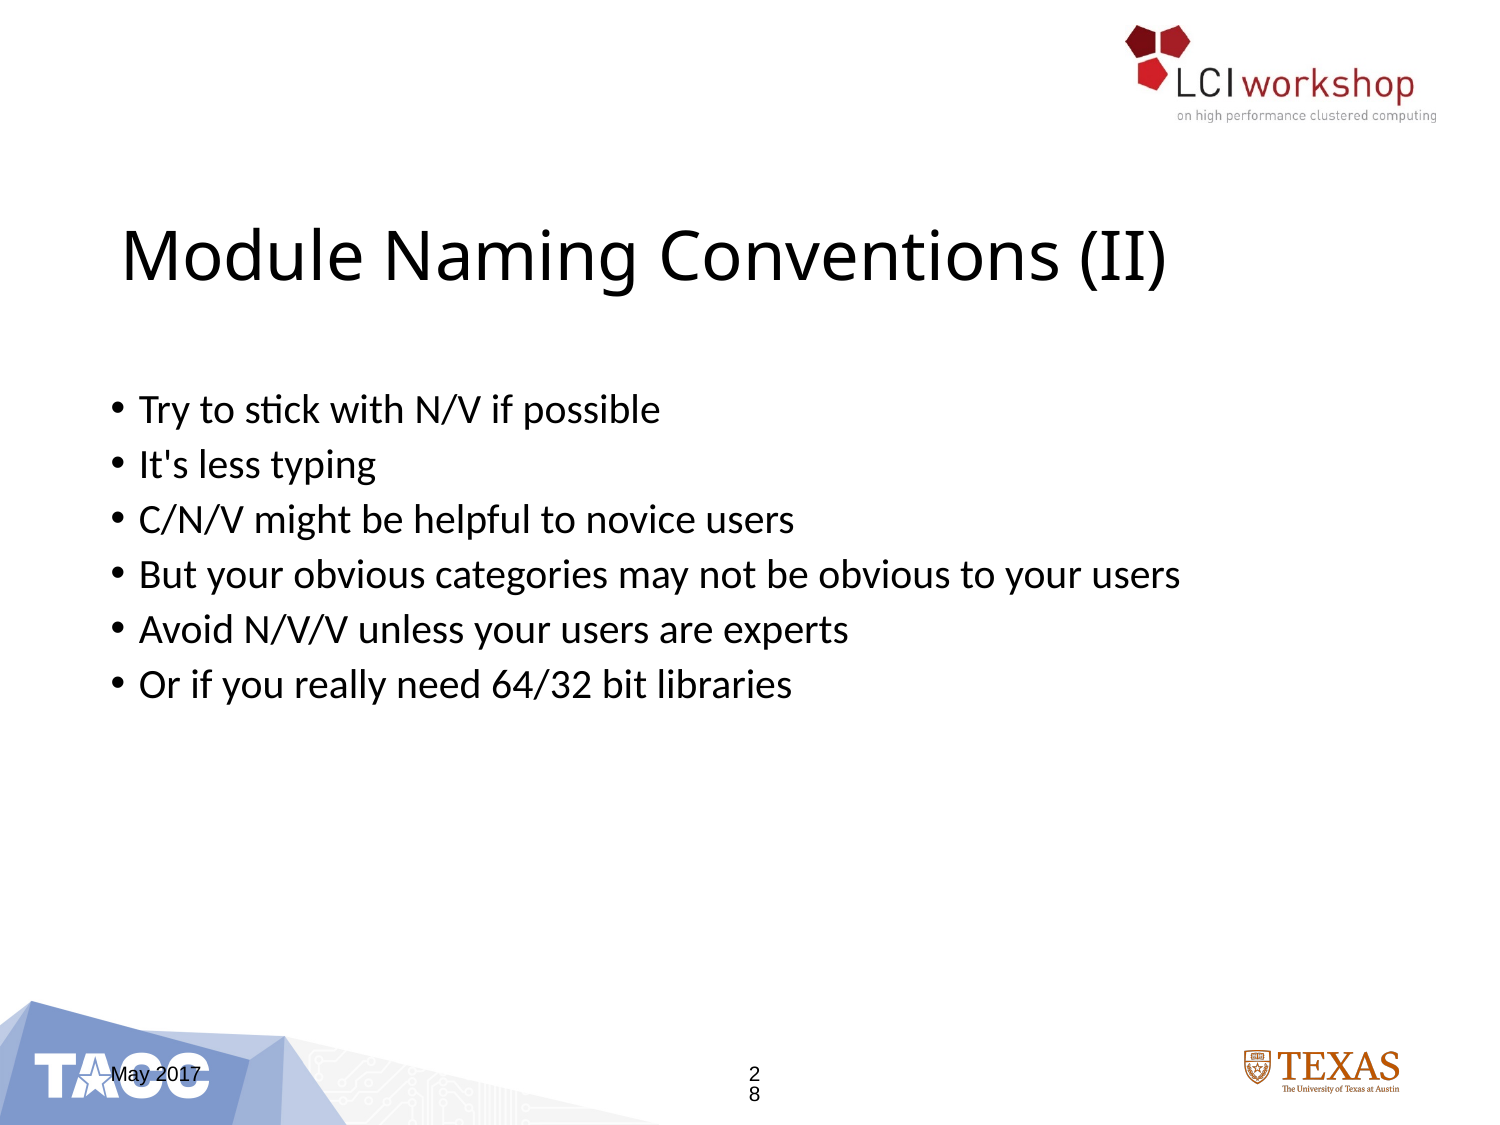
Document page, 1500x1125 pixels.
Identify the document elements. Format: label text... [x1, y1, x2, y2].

text_box May 2017 [103, 1052, 441, 1093]
slide_number 28 [740, 1053, 771, 1092]
list Try to stick with N/V if possible It's less typing C/N/V might be helpful to novice users But your obvious categories may not be obvious to your users Avoid N/V/V unless your users are experts Or if you really need 64/32 bit libraries [102, 383, 1426, 754]
picture [0, 999, 659, 1125]
picture [1125, 25, 1436, 123]
title Module Naming Conventions (II) [111, 178, 1426, 338]
picture [1210, 1017, 1433, 1125]
